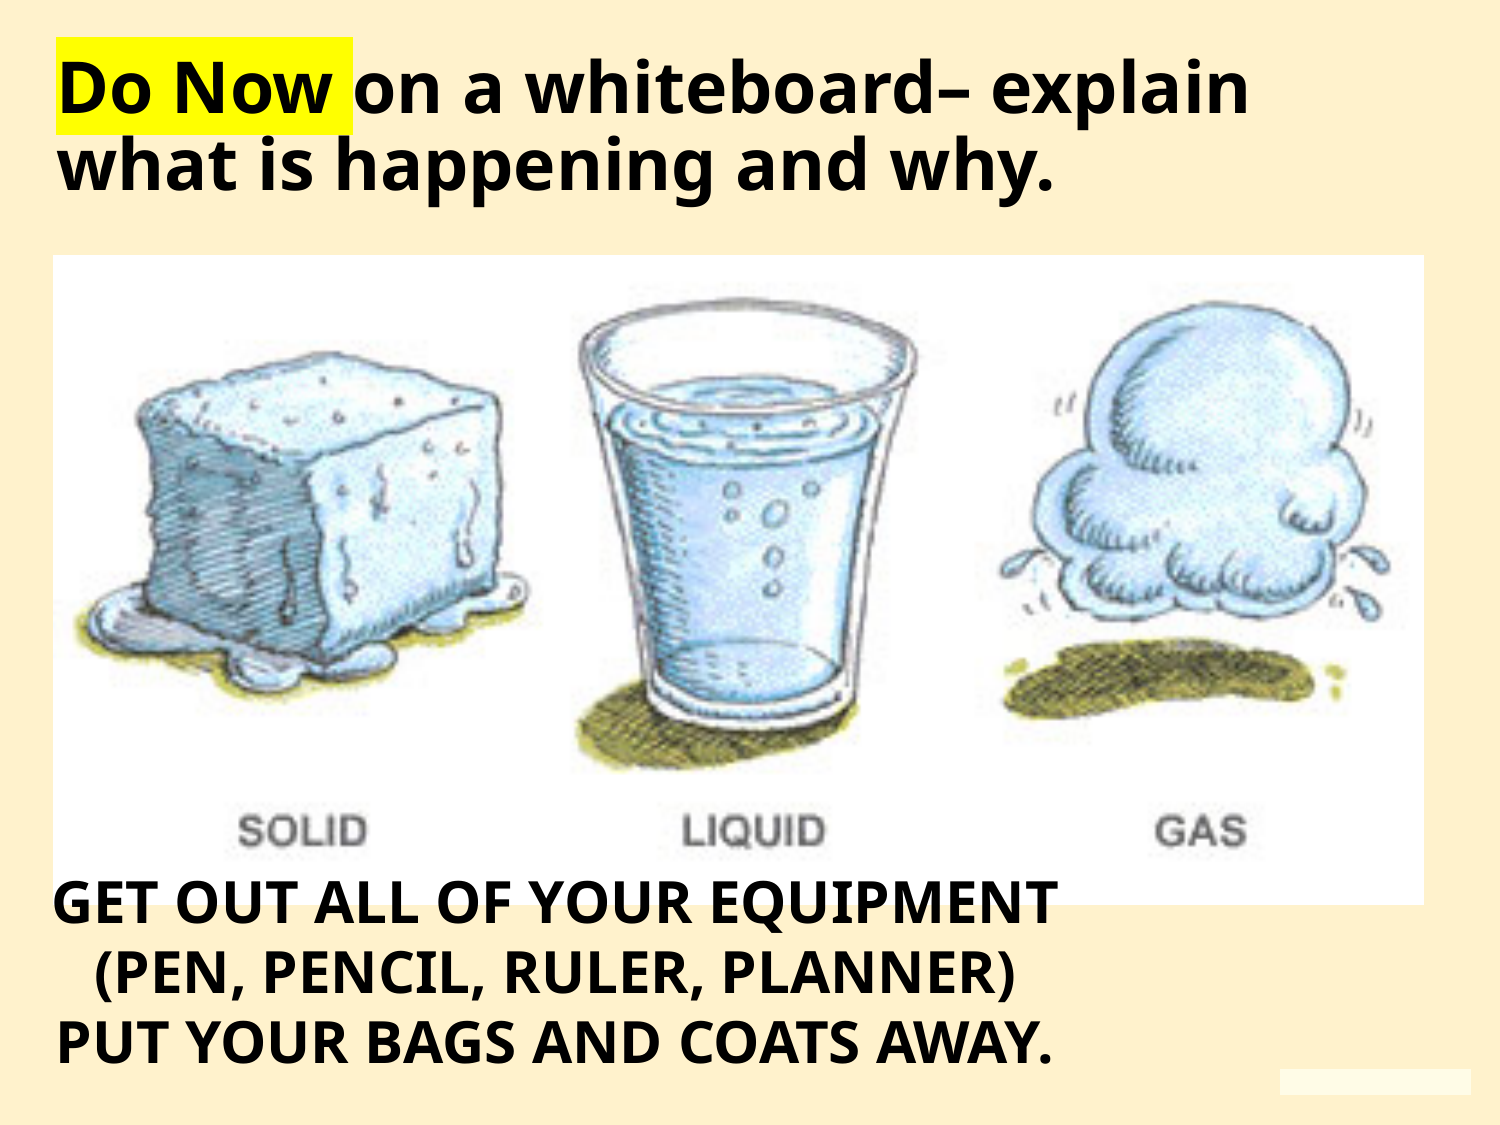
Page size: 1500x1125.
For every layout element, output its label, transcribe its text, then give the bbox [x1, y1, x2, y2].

picture [53, 255, 1424, 905]
title Do Now on a whiteboard– explain what is happening and why. [41, 42, 1336, 216]
text_box GET OUT ALL OF YOUR EQUIPMENT (PEN, PENCIL, RULER, PLANNER) PUT YOUR BAGS AND COATS AWAY. [0, 857, 1140, 1083]
text_box [1280, 1069, 1471, 1095]
